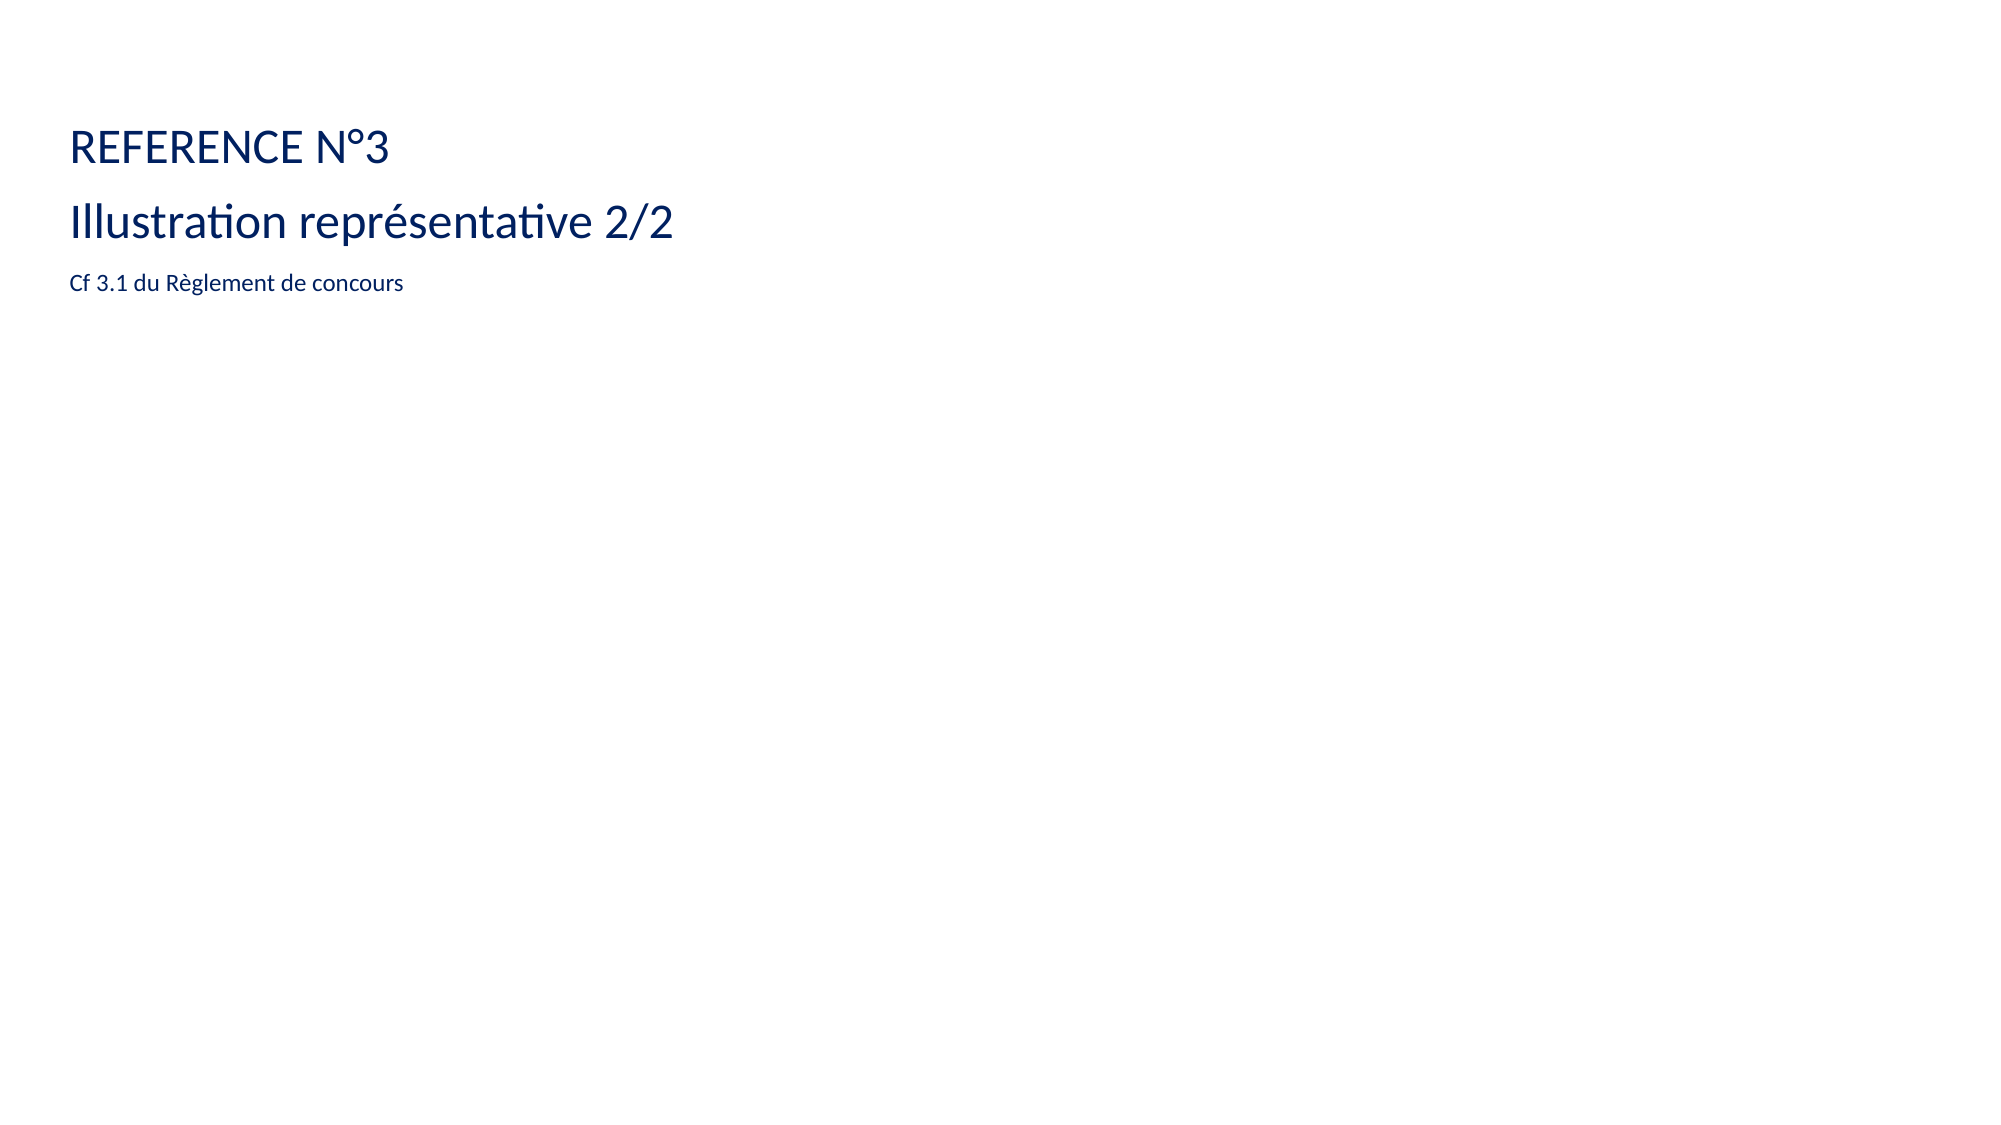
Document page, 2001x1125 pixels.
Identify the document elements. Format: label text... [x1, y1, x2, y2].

subtitle REFERENCE N°3 Illustration représentative 2/2 Cf 3.1 du Règlement de concours [54, 112, 1555, 385]
